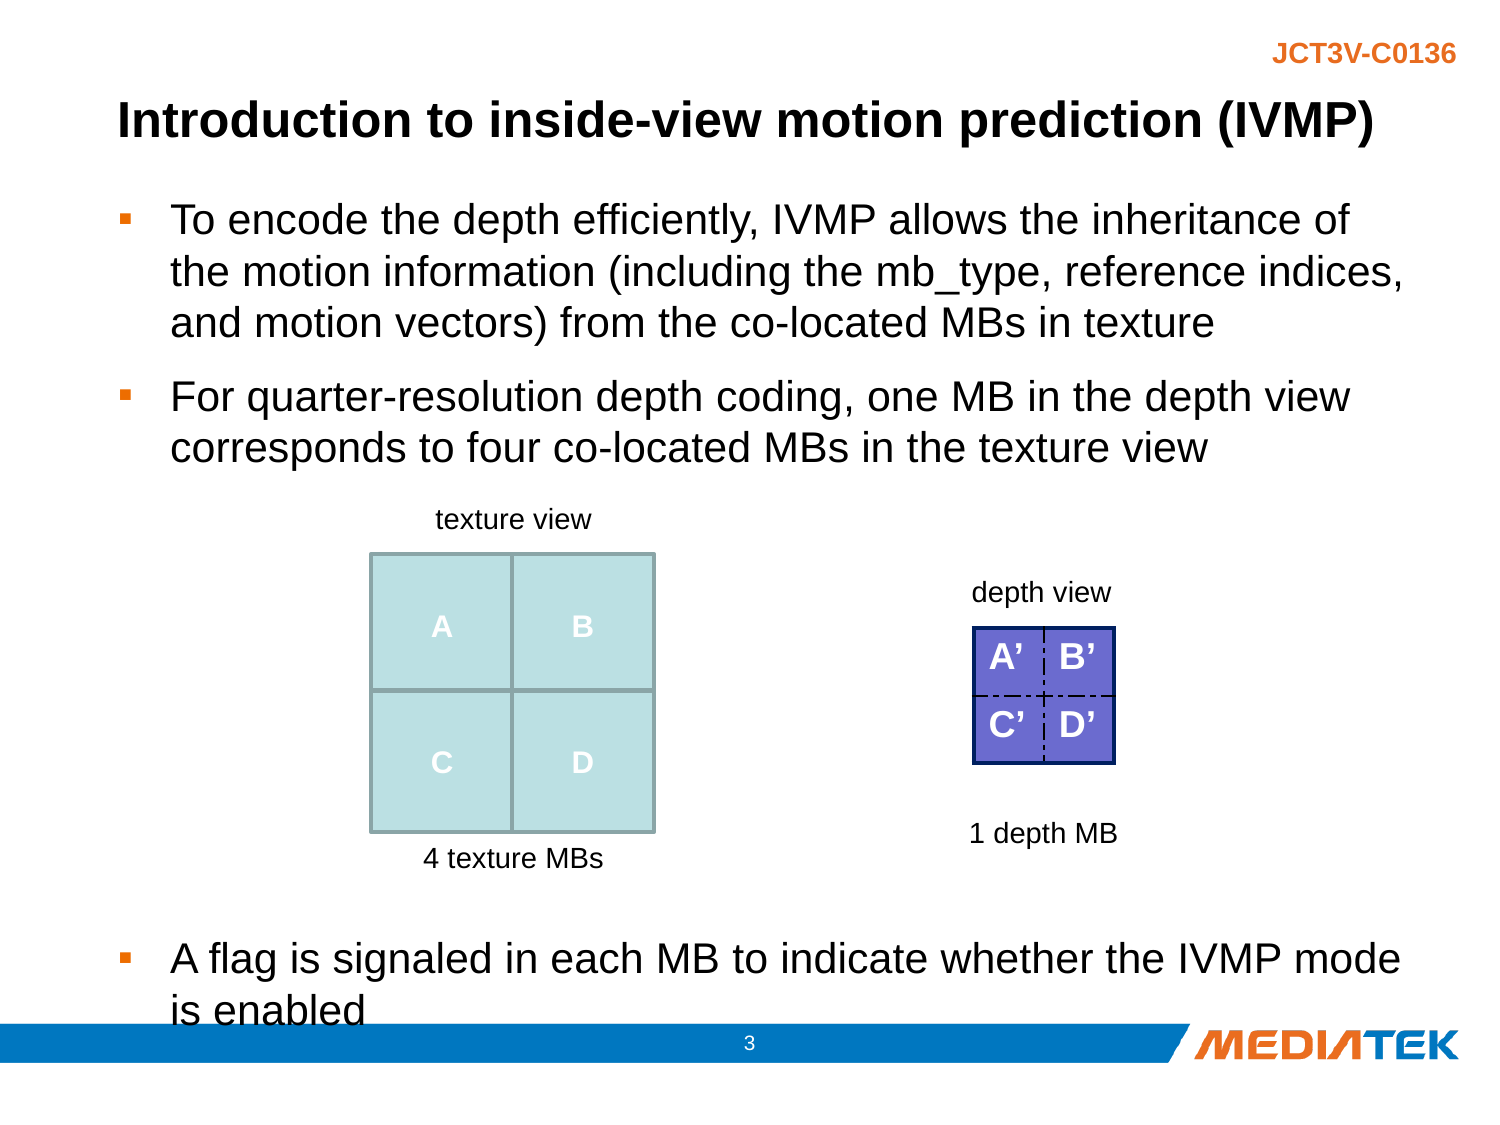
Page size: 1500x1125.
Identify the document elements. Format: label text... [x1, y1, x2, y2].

table_header B’ [1044, 630, 1112, 696]
text_box 4 texture MBs [408, 832, 619, 882]
table_cell C’ [976, 696, 1044, 761]
table_header A’ [976, 630, 1044, 696]
text_box D [510, 688, 656, 834]
text_box depth view [956, 565, 1127, 616]
text_box A [369, 552, 510, 688]
text_box B [510, 552, 656, 688]
text_box C [369, 688, 510, 834]
text_box 1 depth MB [954, 807, 1134, 857]
slide_number 2 [711, 1022, 789, 1090]
text_box texture view [420, 493, 607, 543]
list To encode the depth efficiently, IVMP allows the inheritance of the motion information (including the mb_type, reference indices, and motion vectors) from the co-located MBs in texture For quarter-resolution depth coding, one MB in the depth view corresponds to four co-located MBs in the texture view A flag is signaled in each MB to indicate whether the IVMP mode is enabled [102, 184, 1425, 1048]
table_cell D’ [1044, 696, 1112, 761]
picture [789, 1023, 1459, 1063]
picture [0, 1023, 711, 1063]
title Introduction to inside-view motion prediction (IVMP) [101, 62, 1459, 172]
